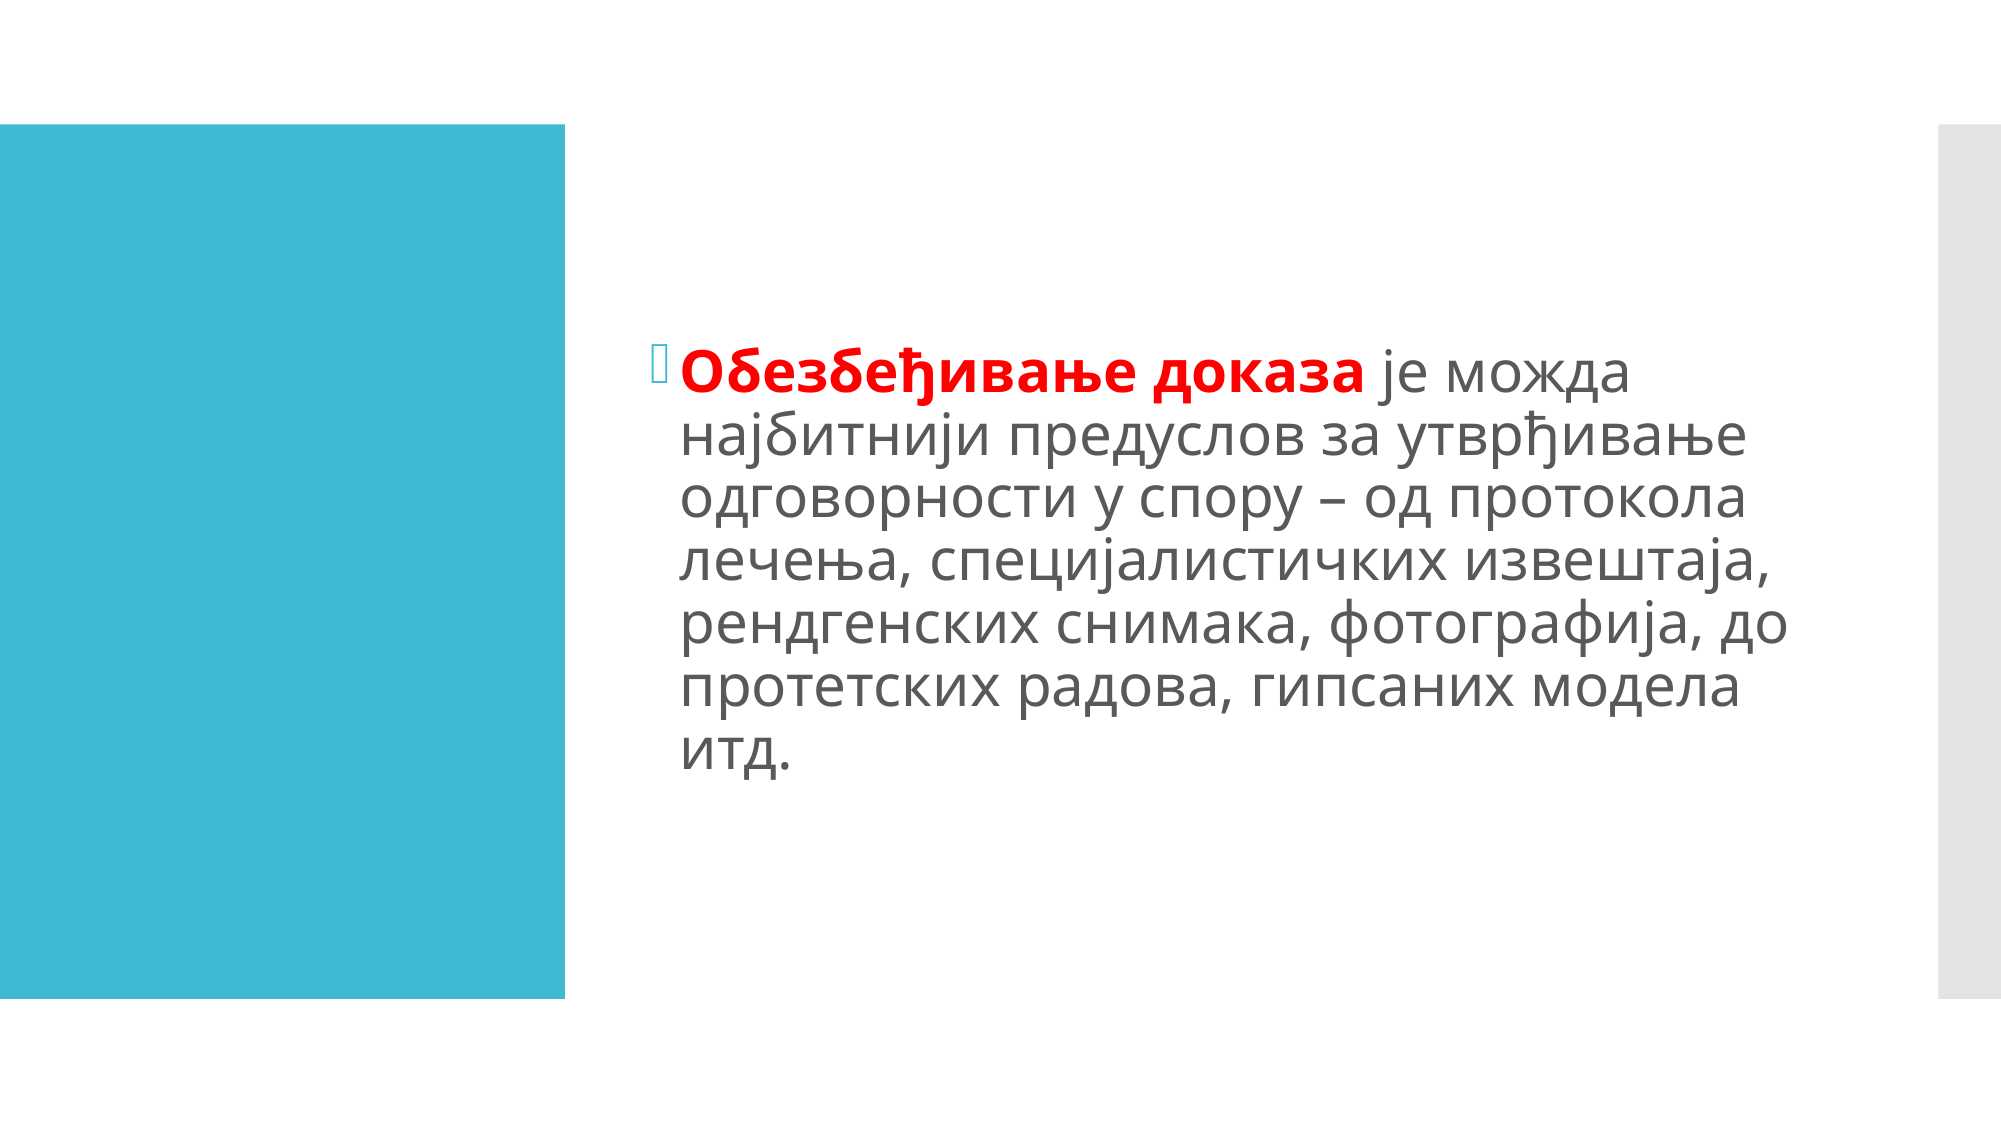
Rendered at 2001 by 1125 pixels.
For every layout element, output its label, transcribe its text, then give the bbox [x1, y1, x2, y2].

list Обезбеђивање доказа је можда најбитнији предуслов за утврђивање одговорности у спору – од протокола лечења, специјалистичких извештаја, рендгенских снимака, фотографија, до протетских радова, гипсаних модела итд. [634, 141, 1835, 982]
